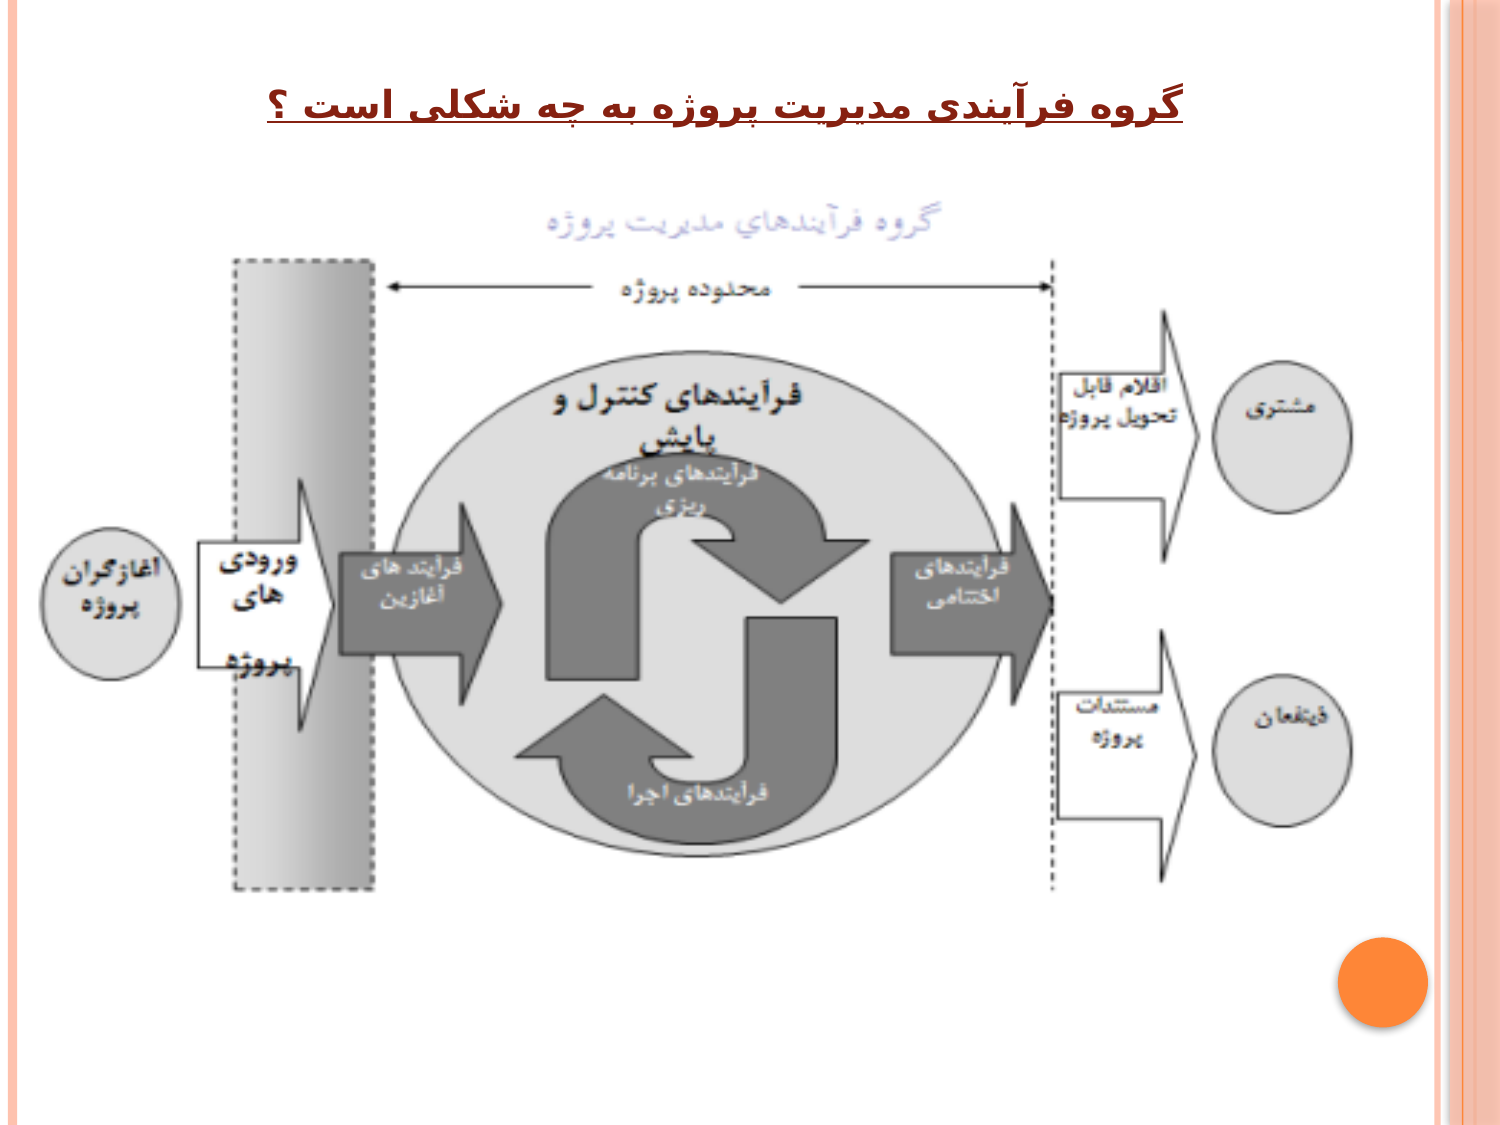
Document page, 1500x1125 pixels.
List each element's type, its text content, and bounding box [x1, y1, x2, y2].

title گروه فرآیندی مدیریت پروژه به چه شکلی است ؟ [249, 37, 1200, 180]
picture [36, 186, 1388, 913]
